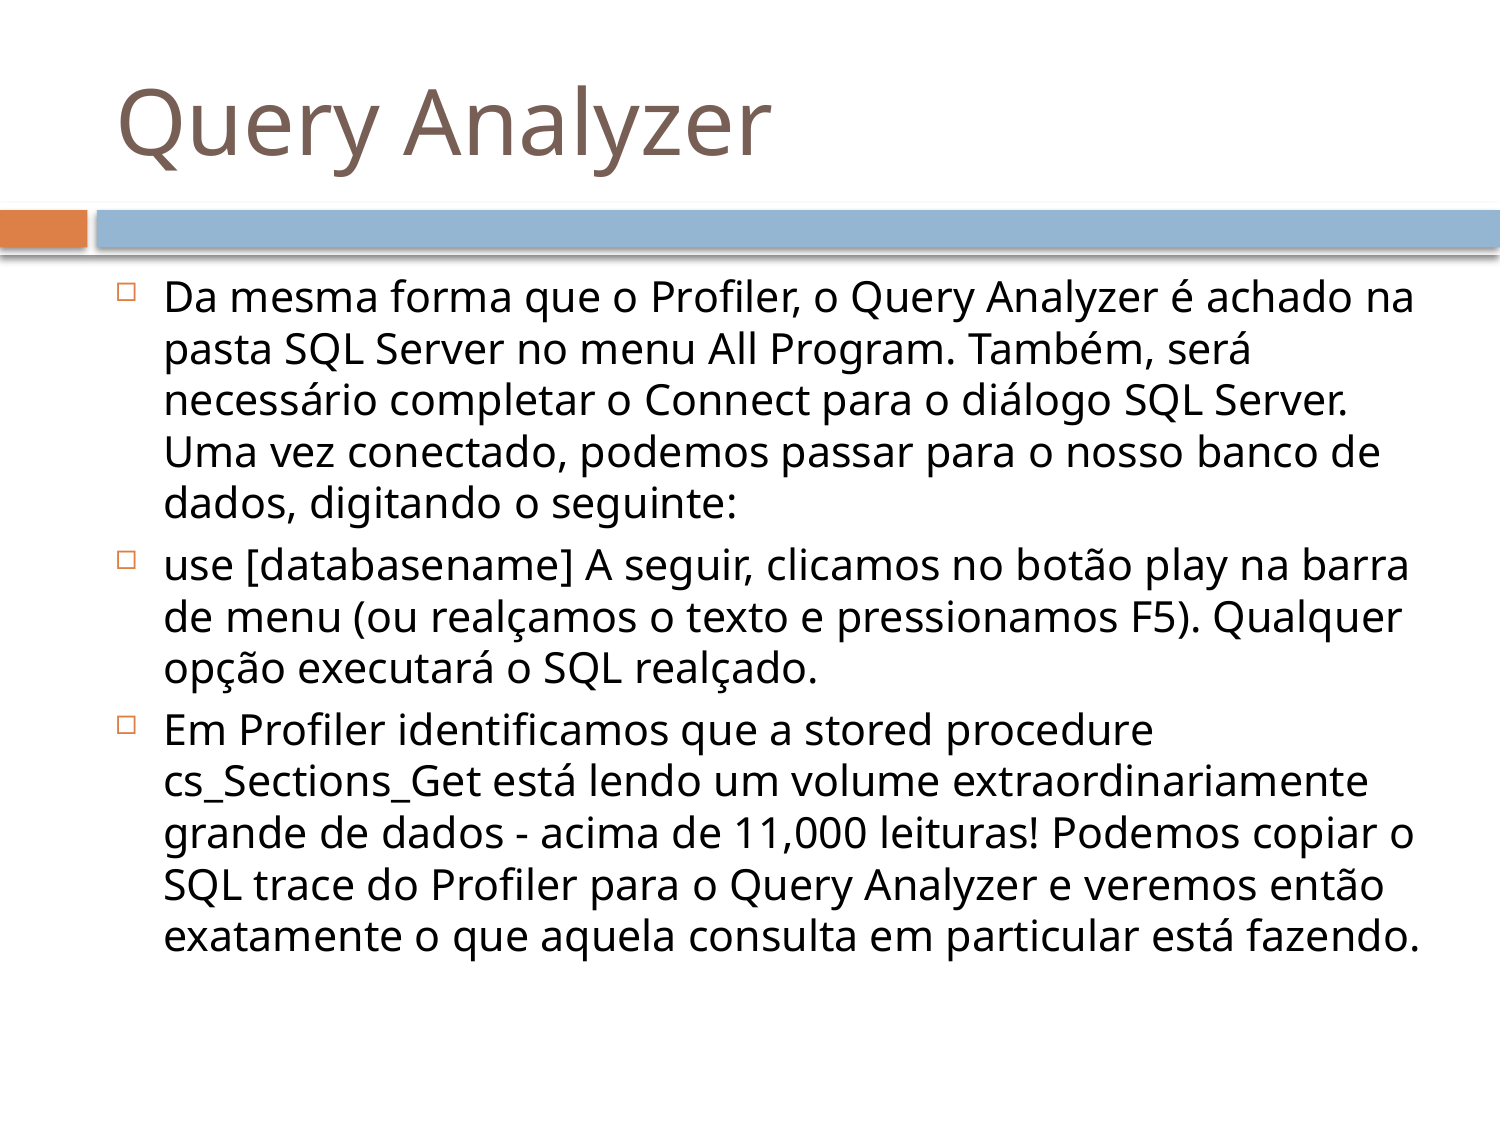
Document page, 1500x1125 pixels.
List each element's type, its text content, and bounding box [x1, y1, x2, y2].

list Da mesma forma que o Profiler, o Query Analyzer é achado na pasta SQL Server no menu All Program. Também, será necessário completar o Connect para o diálogo SQL Server. Uma vez conectado, podemos passar para o nosso banco de dados, digitando o seguinte: use [databasename] A seguir, clicamos no botão play na barra de menu (ou realçamos o texto e pressionamos F5). Qualquer opção executará o SQL realçado. Em Profiler identificamos que a stored procedure cs_Sections_Get está lendo um volume extraordinariamente grande de dados - acima de 11,000 leituras! Podemos copiar o SQL trace do Profiler para o Query Analyzer e veremos então exatamente o que aquela consulta em particular está fazendo. [100, 262, 1438, 1000]
title Query Analyzer [100, 37, 1438, 200]
